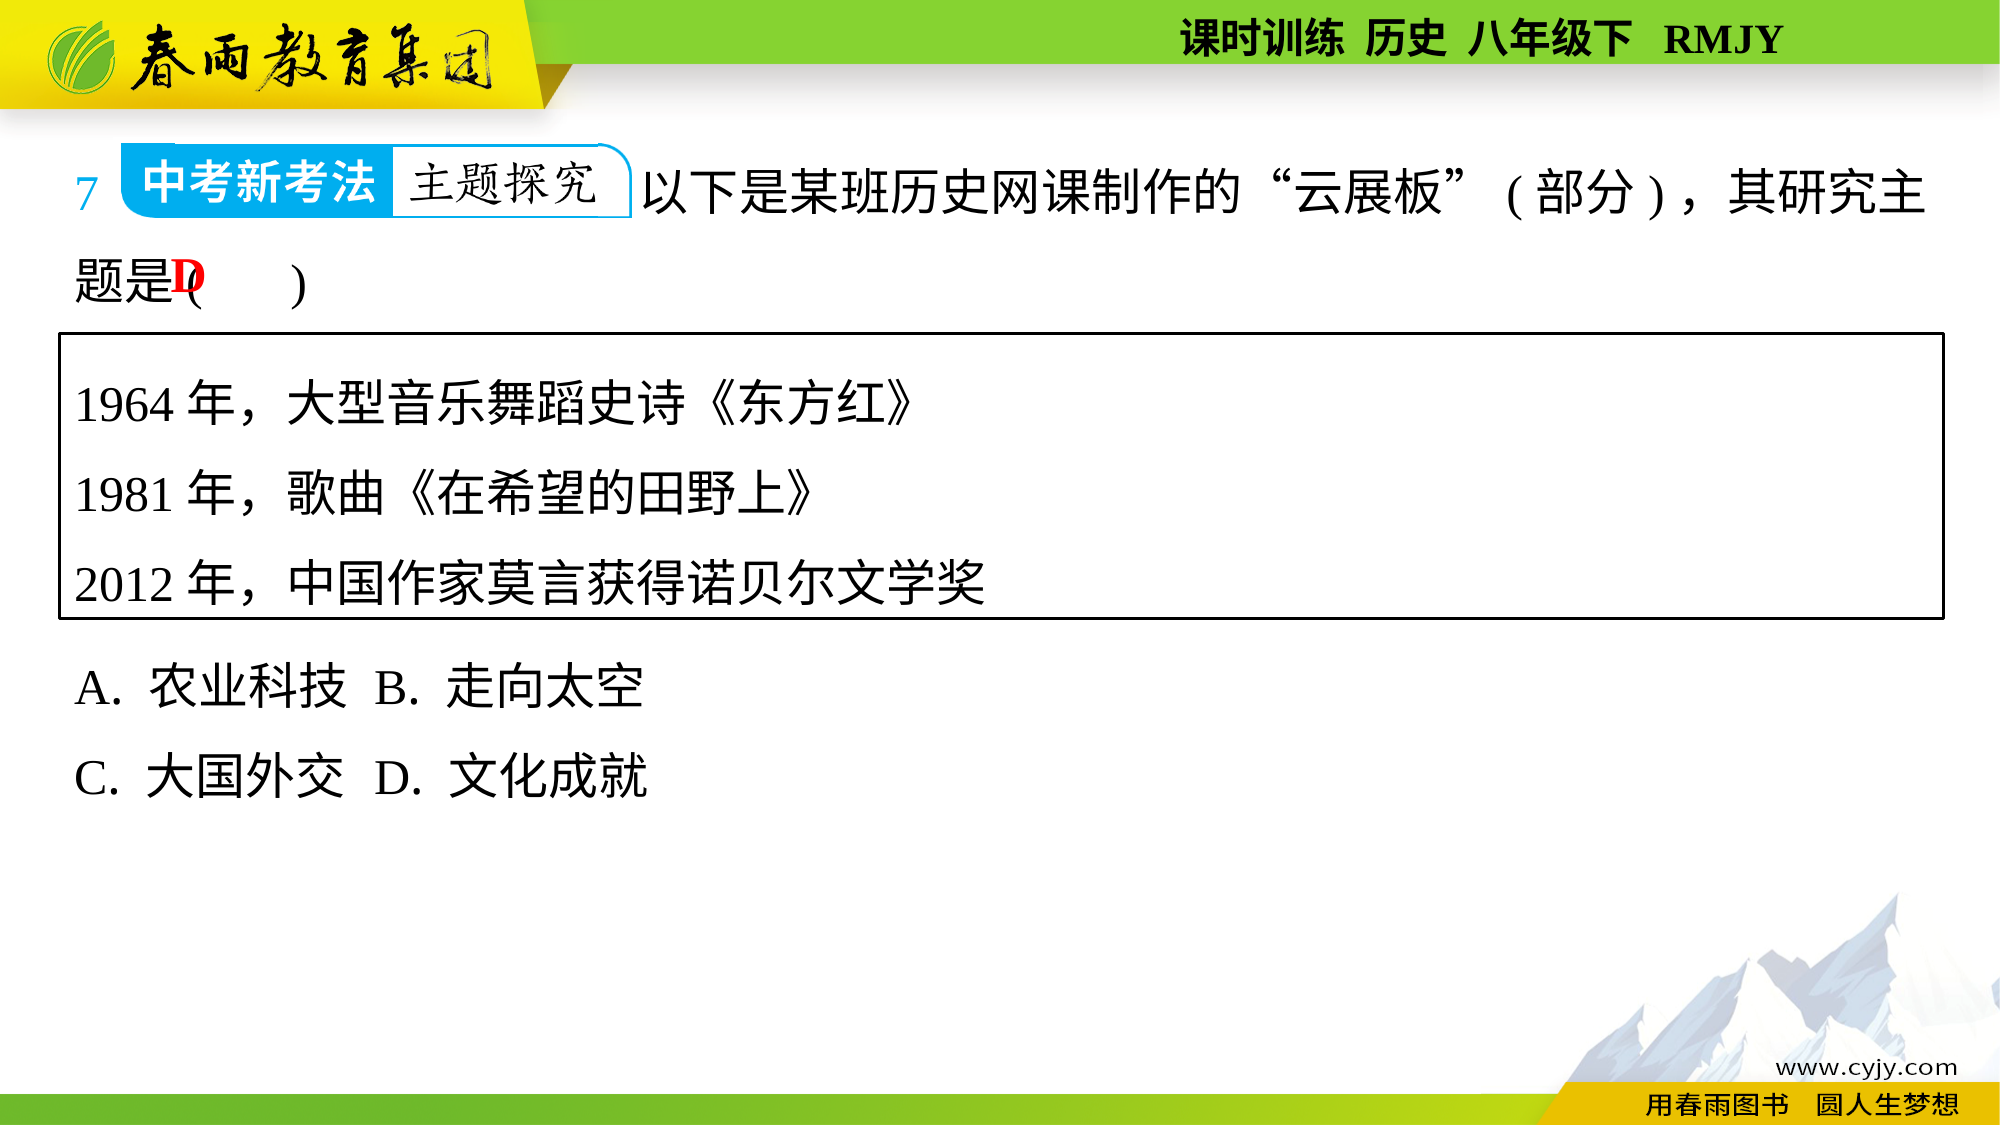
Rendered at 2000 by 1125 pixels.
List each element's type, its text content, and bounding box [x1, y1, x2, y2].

list 7 以下是某班历史网课制作的“云展板”(部分)，其研究主题是( ) A. 农业科技 B. 走向太空 C. 大国外交 D. 文化成就 [59, 619, 1944, 820]
picture [0, 0, 2000, 1125]
text_box D [155, 234, 222, 310]
list 7 以下是某班历史网课制作的“云展板”(部分)，其研究主题是( ) A. 农业科技 B. 走向太空 C. 大国外交 D. 文化成就 [59, 122, 1944, 333]
text_box 1964年，大型音乐舞蹈史诗《东方红》 1981年，歌曲《在希望的田野上》 2012年，中国作家莫言获得诺贝尔文学奖 [59, 333, 1944, 619]
